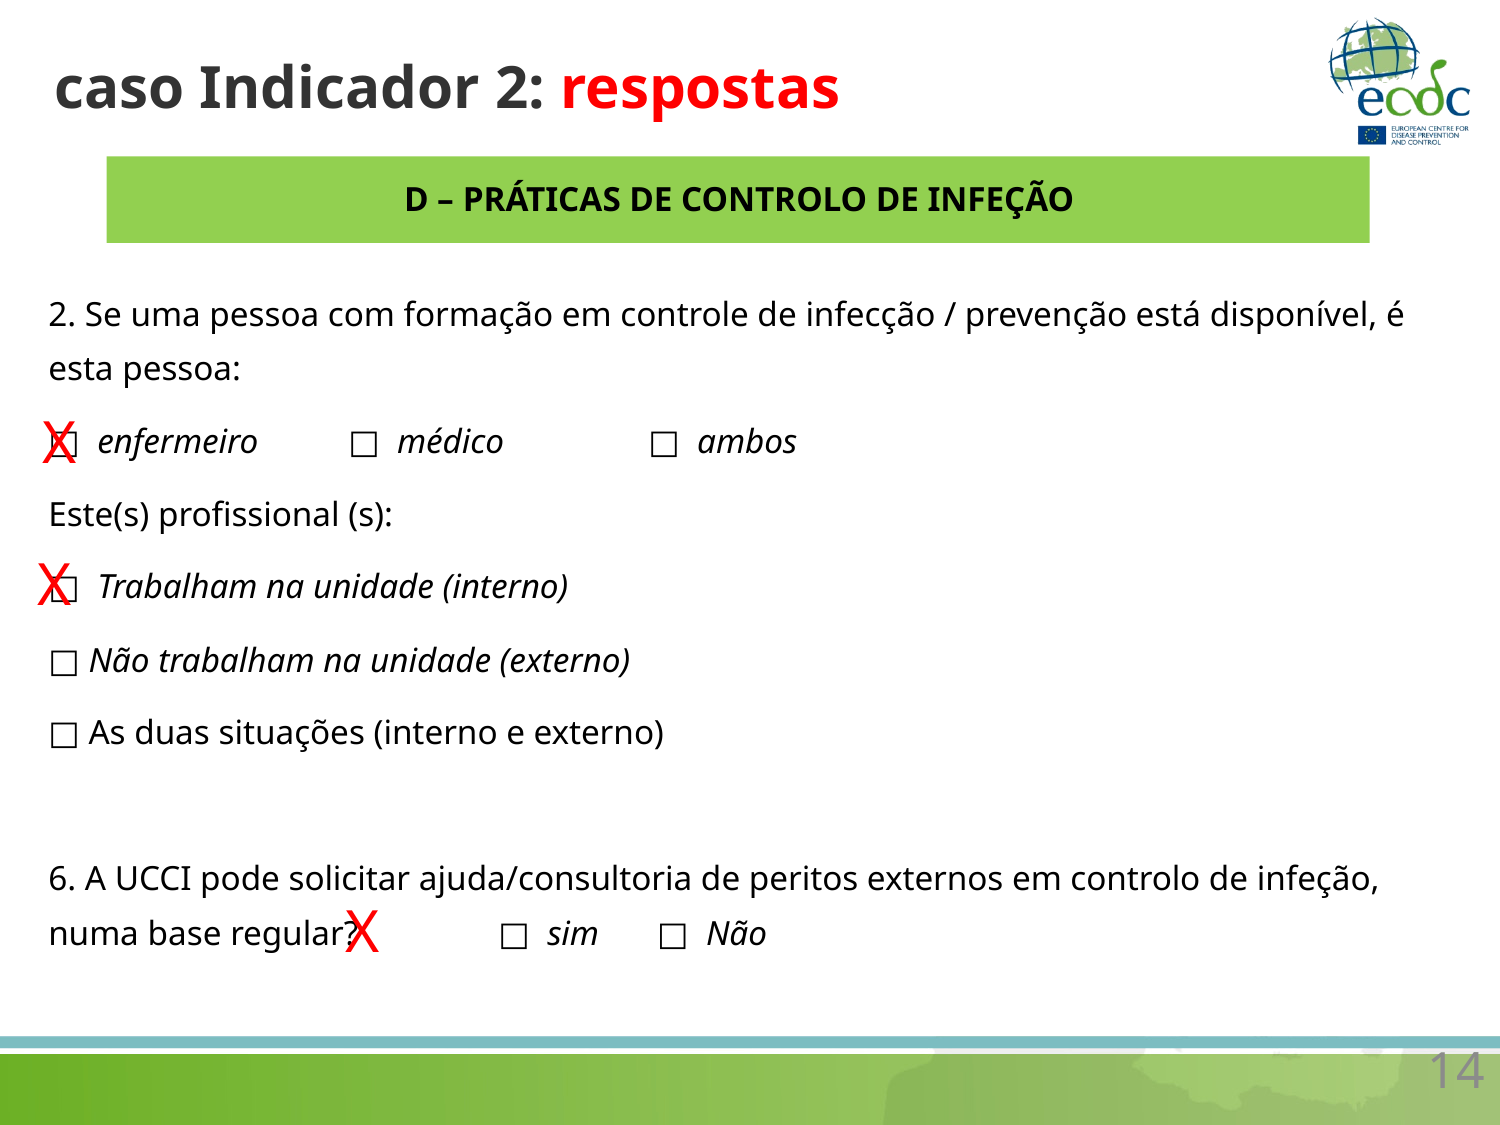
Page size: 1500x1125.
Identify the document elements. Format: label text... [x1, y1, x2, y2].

title caso Indicador 2: respostas [54, 58, 1405, 152]
slide_number 14 [1149, 1042, 1500, 1103]
text_box D – PRÁTICAS DE CONTROLO DE INFEÇÃO [389, 174, 1153, 226]
list 2. Se uma pessoa com formação em controle de infecção / prevenção está disponível, é esta pessoa: □ enfermeiro □ médico □ ambos Este(s) profissional (s): □ Trabalham na unidade (interno) □ Não trabalham na unidade (externo) □ As duas situações (interno e externo) 6. A UCCI pode solicitar ajuda/consultoria de peritos externos em controlo de infeção, numa base regular? □ sim □ Não [47, 278, 1448, 978]
text_box X [330, 894, 388, 973]
text_box [106, 156, 1370, 243]
text_box X [27, 406, 75, 484]
picture [0, 1036, 1500, 1125]
text_box X [22, 547, 70, 626]
picture [1328, 17, 1473, 148]
